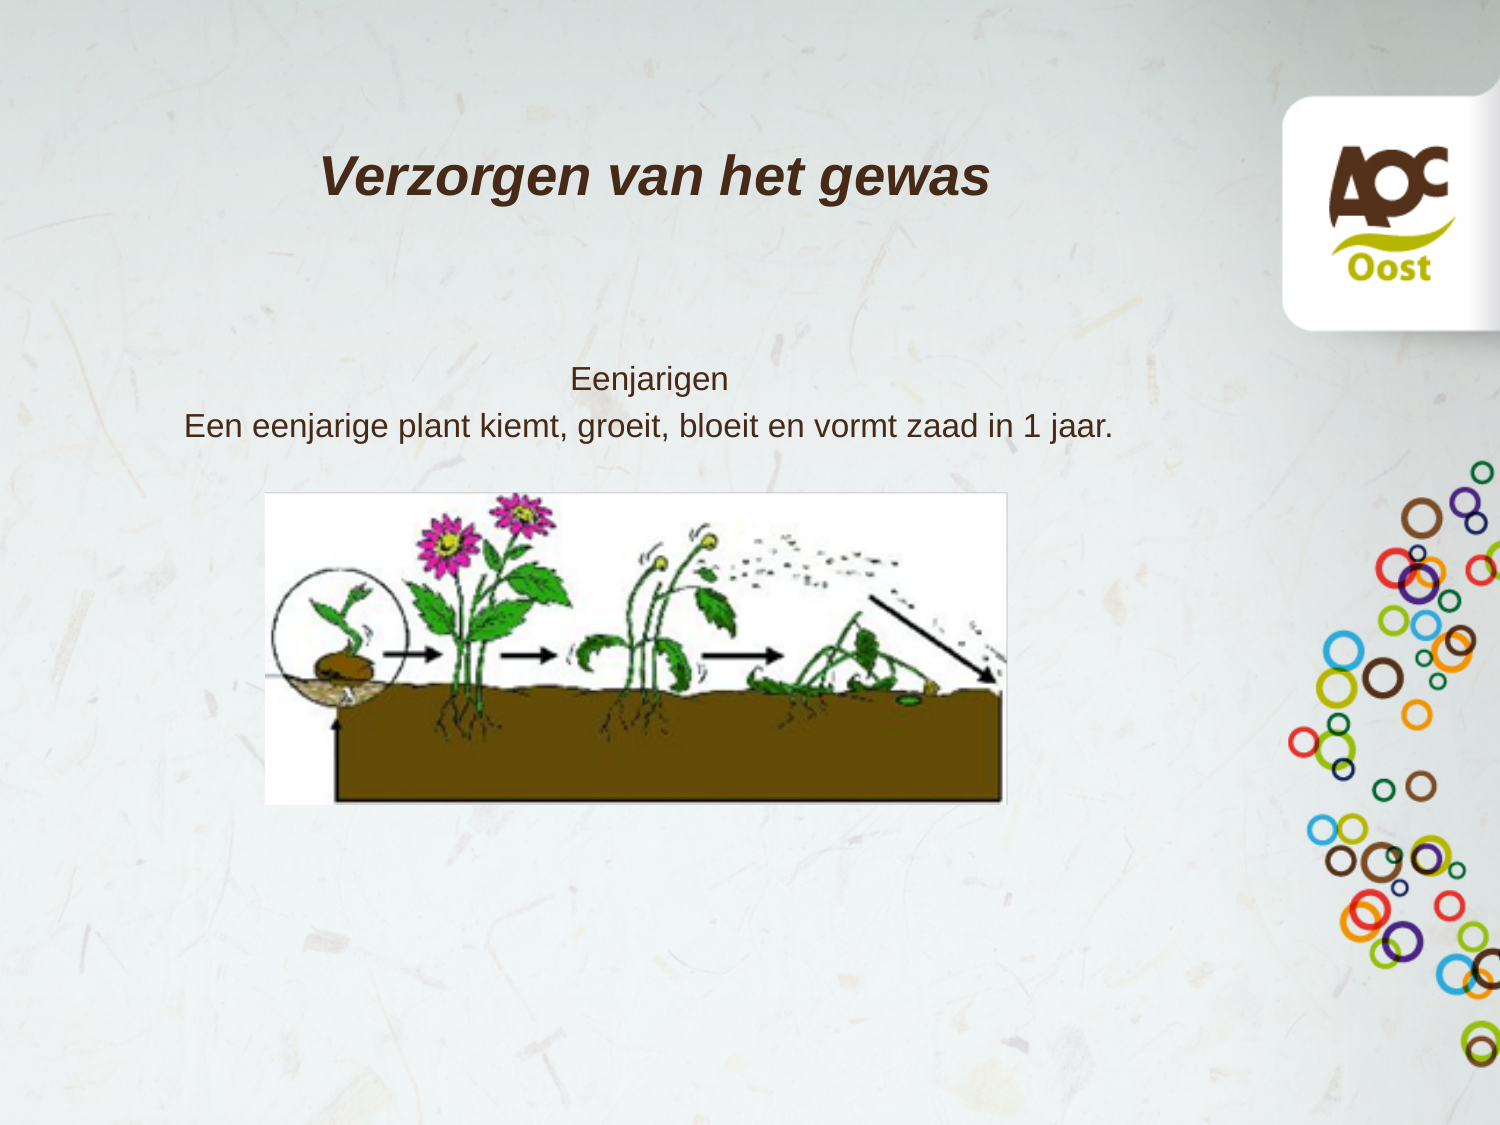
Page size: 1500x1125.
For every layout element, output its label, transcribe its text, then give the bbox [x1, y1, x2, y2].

title Verzorgen van het gewas [112, 101, 1199, 244]
picture [0, 0, 1500, 1125]
subtitle Eenjarigen Een eenjarige plant kiemt, groeit, bloeit en vormt zaad in 1 jaar. [64, 349, 1235, 882]
